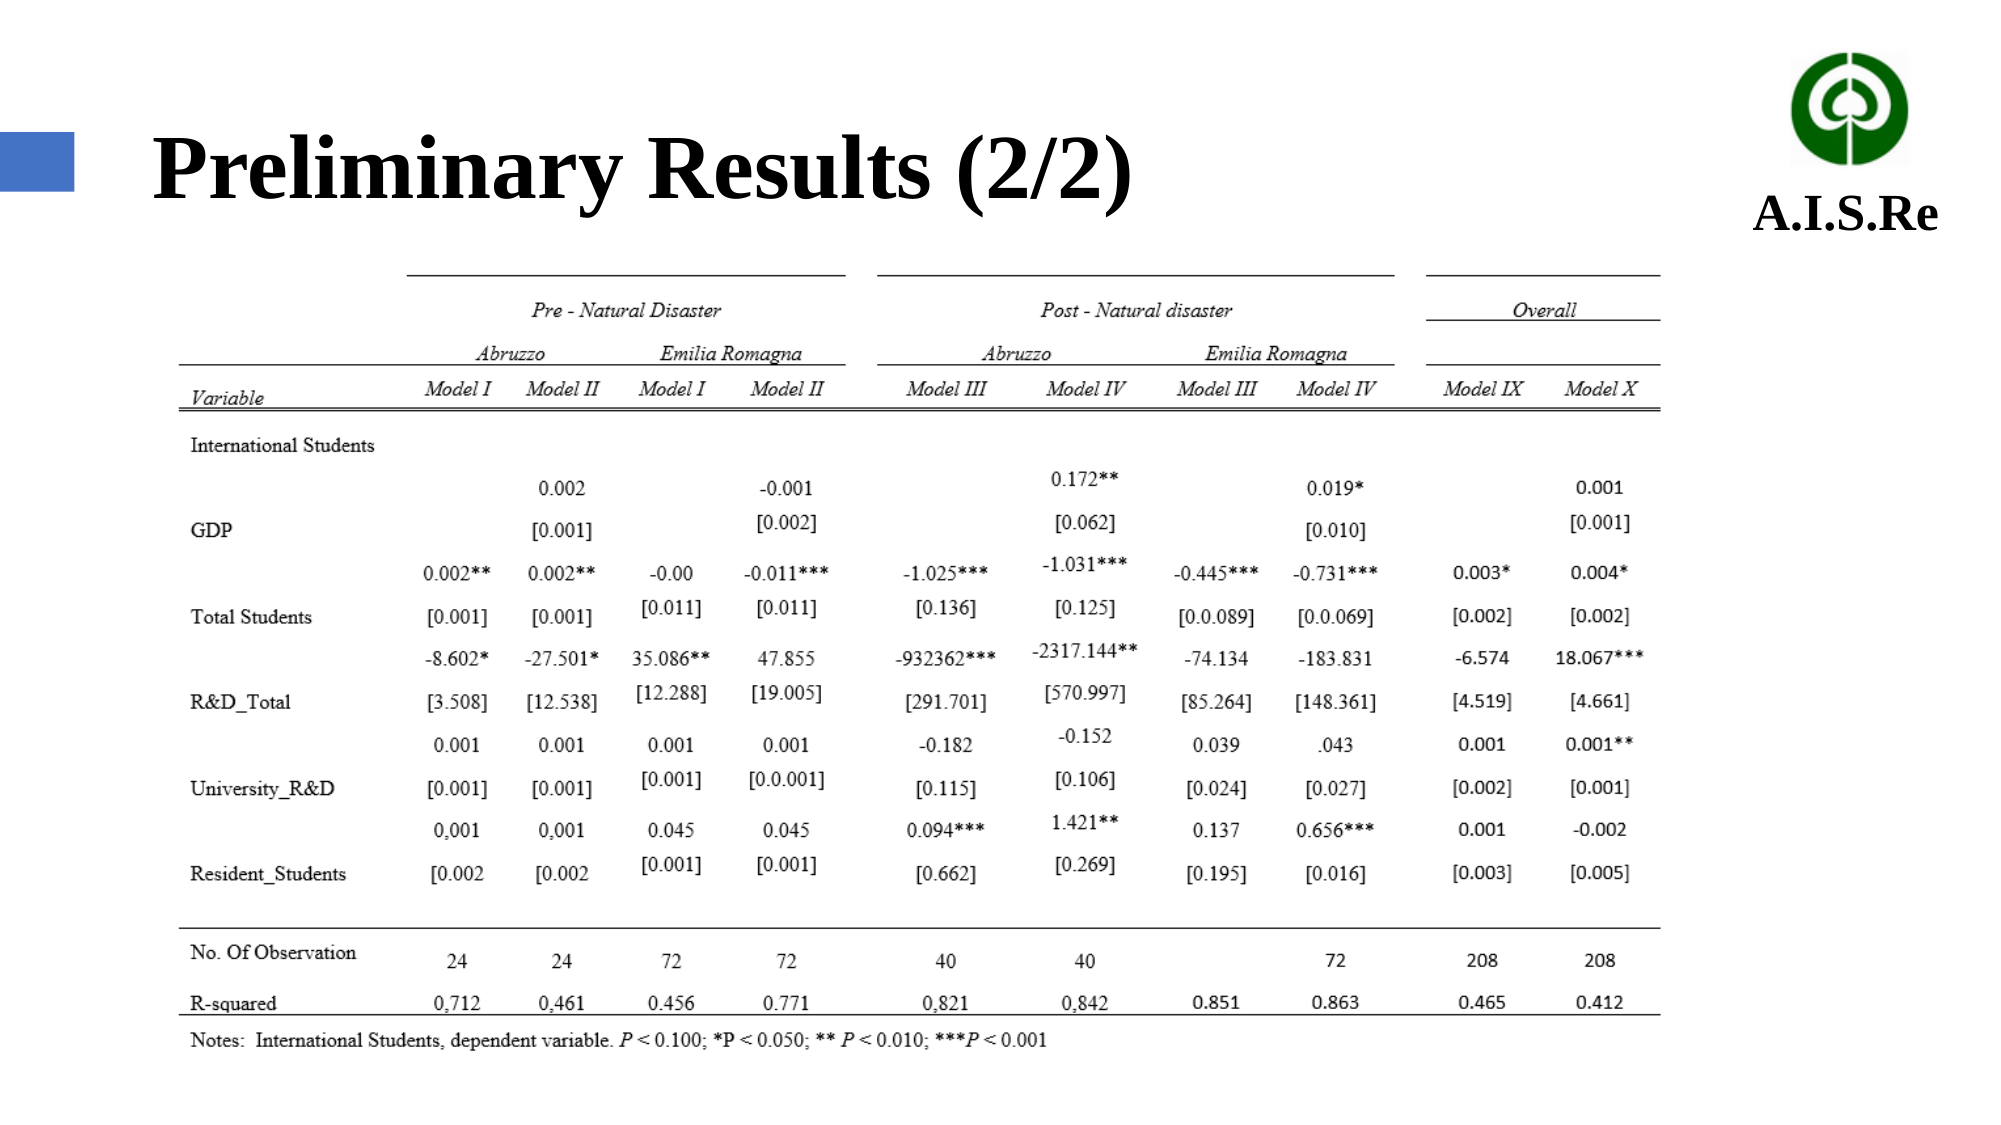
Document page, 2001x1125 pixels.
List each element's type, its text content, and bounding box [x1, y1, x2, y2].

text_box A.I.S.Re [1737, 171, 1965, 249]
picture [162, 249, 1666, 1064]
title Preliminary Results (2/2) [137, 59, 1863, 278]
picture [1789, 47, 1913, 172]
